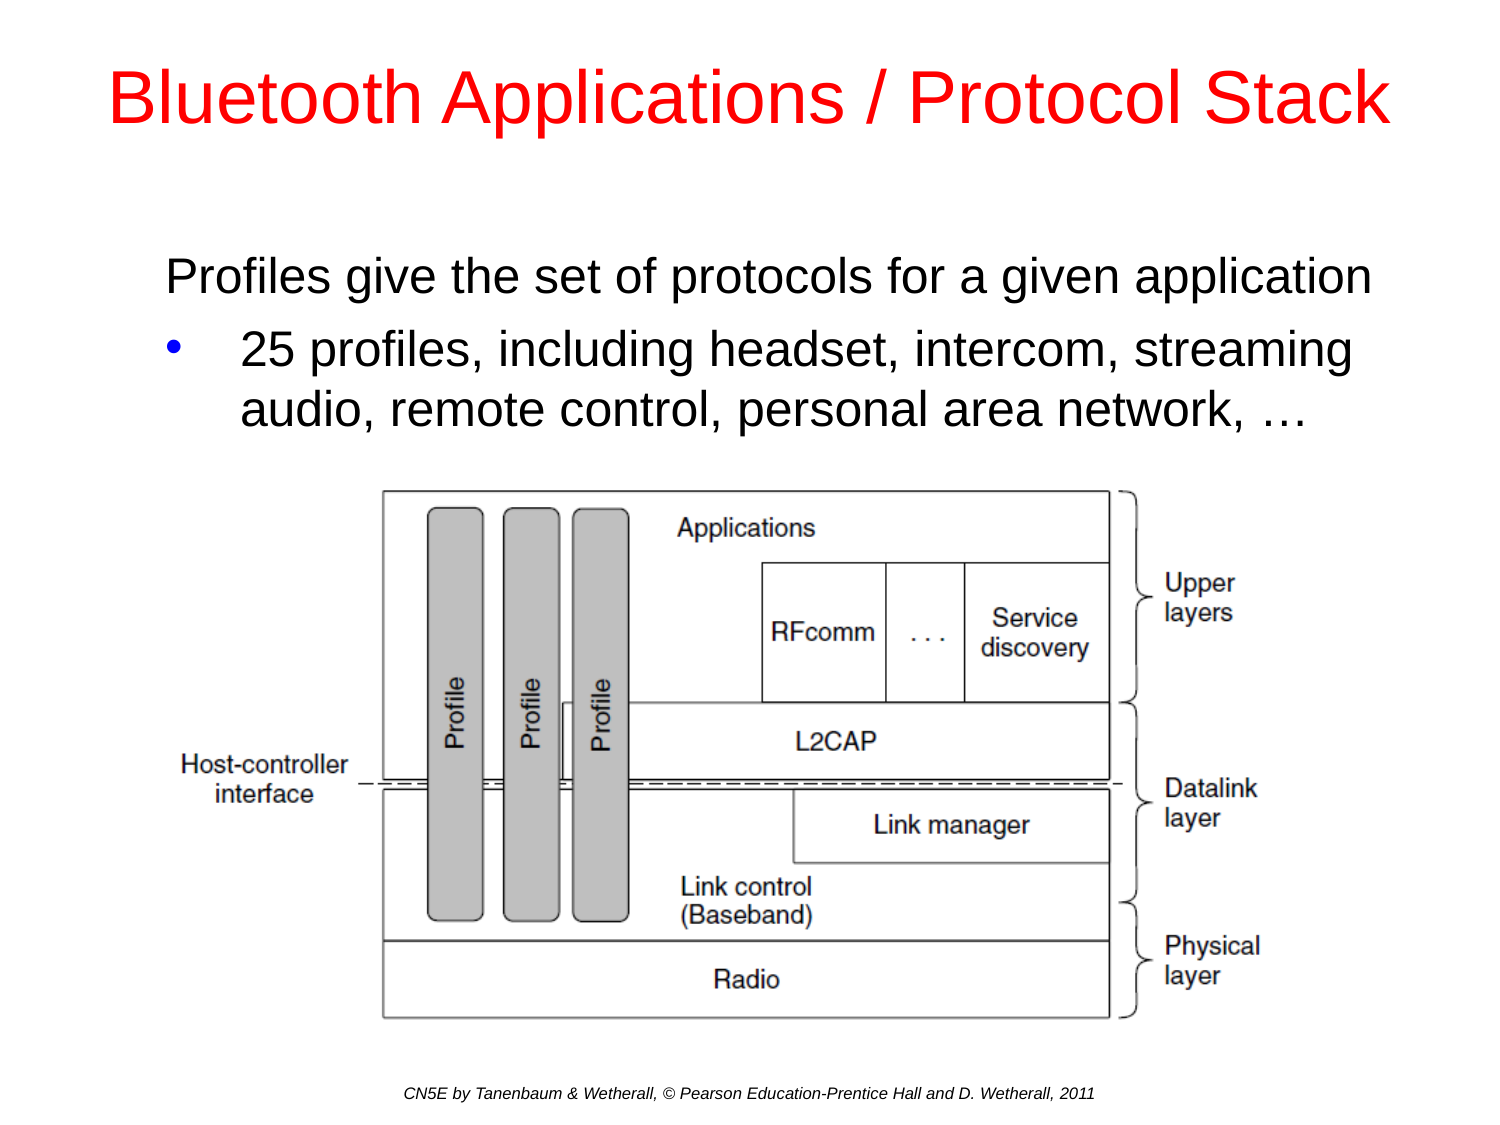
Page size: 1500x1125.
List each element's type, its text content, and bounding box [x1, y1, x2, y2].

footer CN5E by Tanenbaum & Wetherall, © Pearson Education-Prentice Hall and D. Wetherall, 2011 [0, 1074, 1500, 1125]
picture [156, 484, 1301, 1027]
title Bluetooth Applications / Protocol Stack [0, 0, 1500, 188]
list Profiles give the set of protocols for a given application 25 profiles, including headset, intercom, streaming audio, remote control, personal area network, … [149, 235, 1429, 991]
